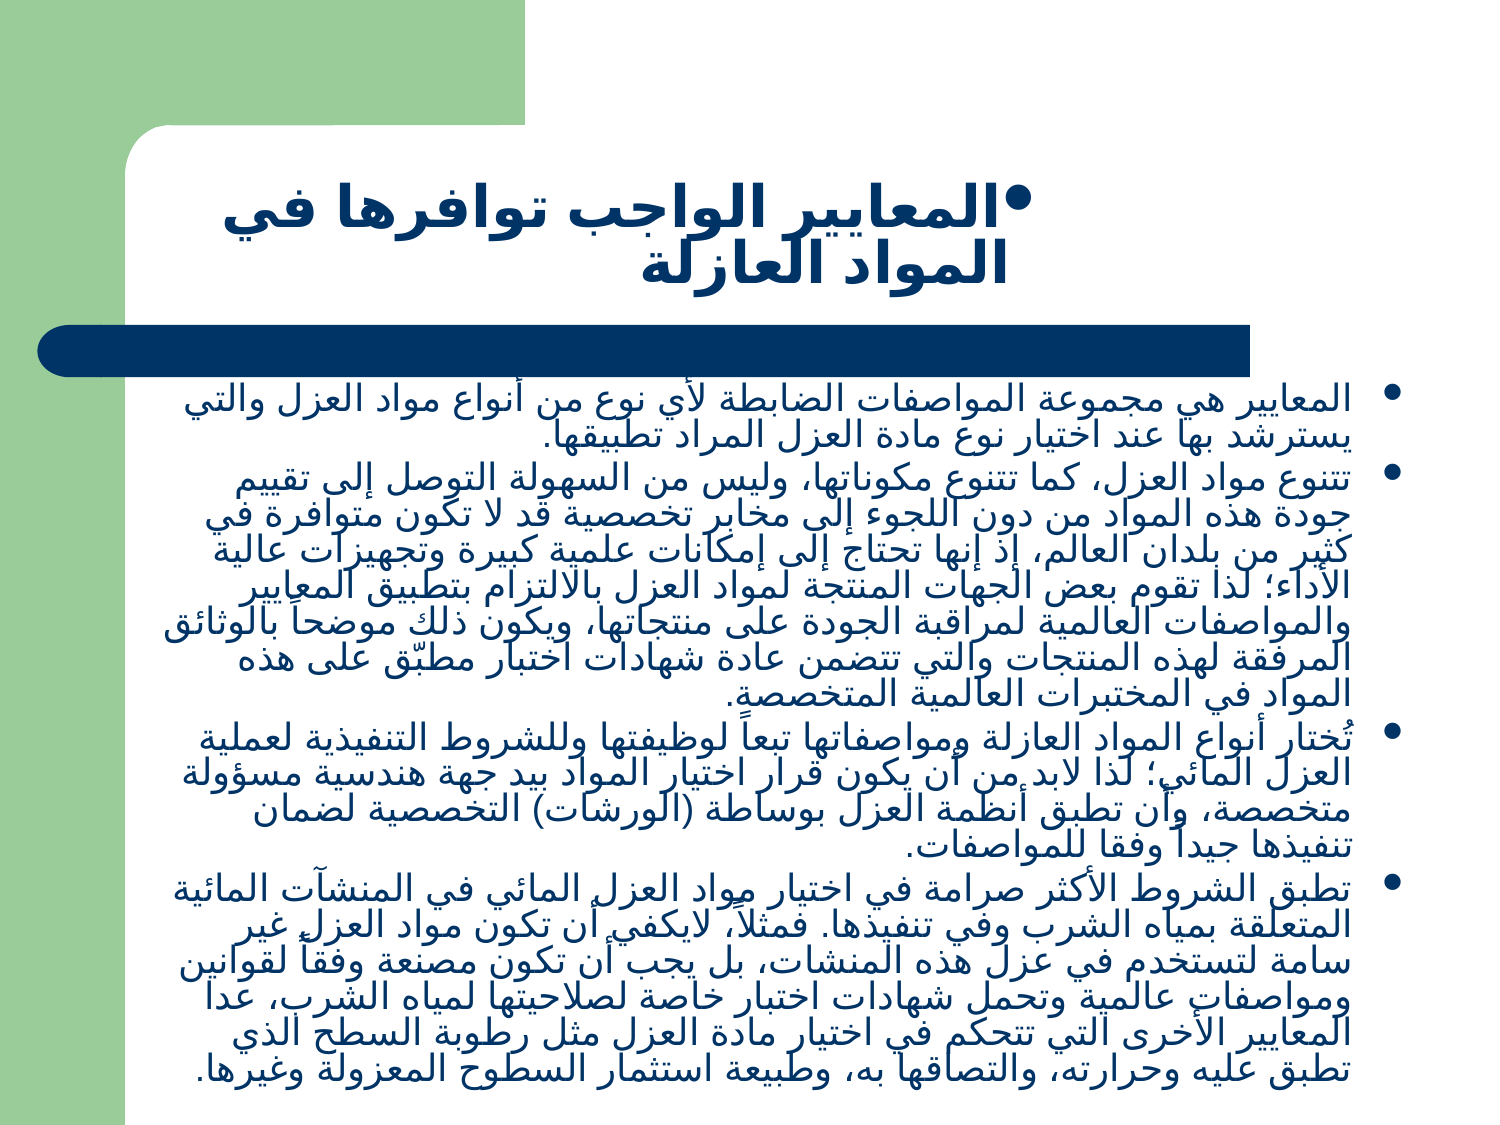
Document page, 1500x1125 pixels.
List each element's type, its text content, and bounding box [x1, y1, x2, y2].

list المعايير هي مجموعة المواصفات الضابطة لأي نوع من أنواع مواد العزل والتي يسترشد بها عند اختيار نوع مادة العزل المراد تطبيقها. تتنوع مواد العزل، كما تتنوع مكوناتها، وليس من السهولة التوصل إلى تقييم جودة هذه المواد من دون اللجوء إلى مخابر تخصصية قد لا تكون متوافرة في كثير من بلدان العالم، إذ إنها تحتاج إلى إمكانات علمية كبيرة وتجهيزات عالية الأداء؛ لذا تقوم بعض الجهات المنتجة لمواد العزل بالالتزام بتطبيق المعايير والمواصفات العالمية لمراقبة الجودة على منتجاتها، ويكون ذلك موضحاً بالوثائق المرفقة لهذه المنتجات والتي تتضمن عادة شهادات اختبار مطبّق على هذه المواد في المختبرات العالمية المتخصصة. تُختار أنواع المواد العازلة ومواصفاتها تبعاً لوظيفتها وللشروط التنفيذية لعملية العزل المائي؛ لذا لابد من أن يكون قرار اختيار المواد بيد جهة هندسية مسؤولة متخصصة، وأن تطبق أنظمة العزل بوساطة (الورشات) التخصصية لضمان تنفيذها جيداً وفقا للمواصفات. تطبق الشروط الأكثر صرامة في اختيار مواد العزل المائي في المنشآت المائية المتعلقة بمياه الشرب وفي تنفيذها. فمثلاً، لايكفي أن تكون مواد العزل غير سامة لتستخدم في عزل هذه المنشات، بل يجب أن تكون مصنعة وفقاً لقوانين ومواصفات عالمية وتحمل شهادات اختبار خاصة لصلاحيتها لمياه الشرب، عدا المعايير الأخرى التي تتحكم في اختيار مادة العزل مثل رطوبة السطح الذي تطبق عليه وحرارته، والتصاقها به، وطبيعة استثمار السطوح المعزولة وغيرها. [137, 375, 1425, 999]
text_box المعايير الواجب توافرها في المواد العازلة [162, 174, 1100, 302]
